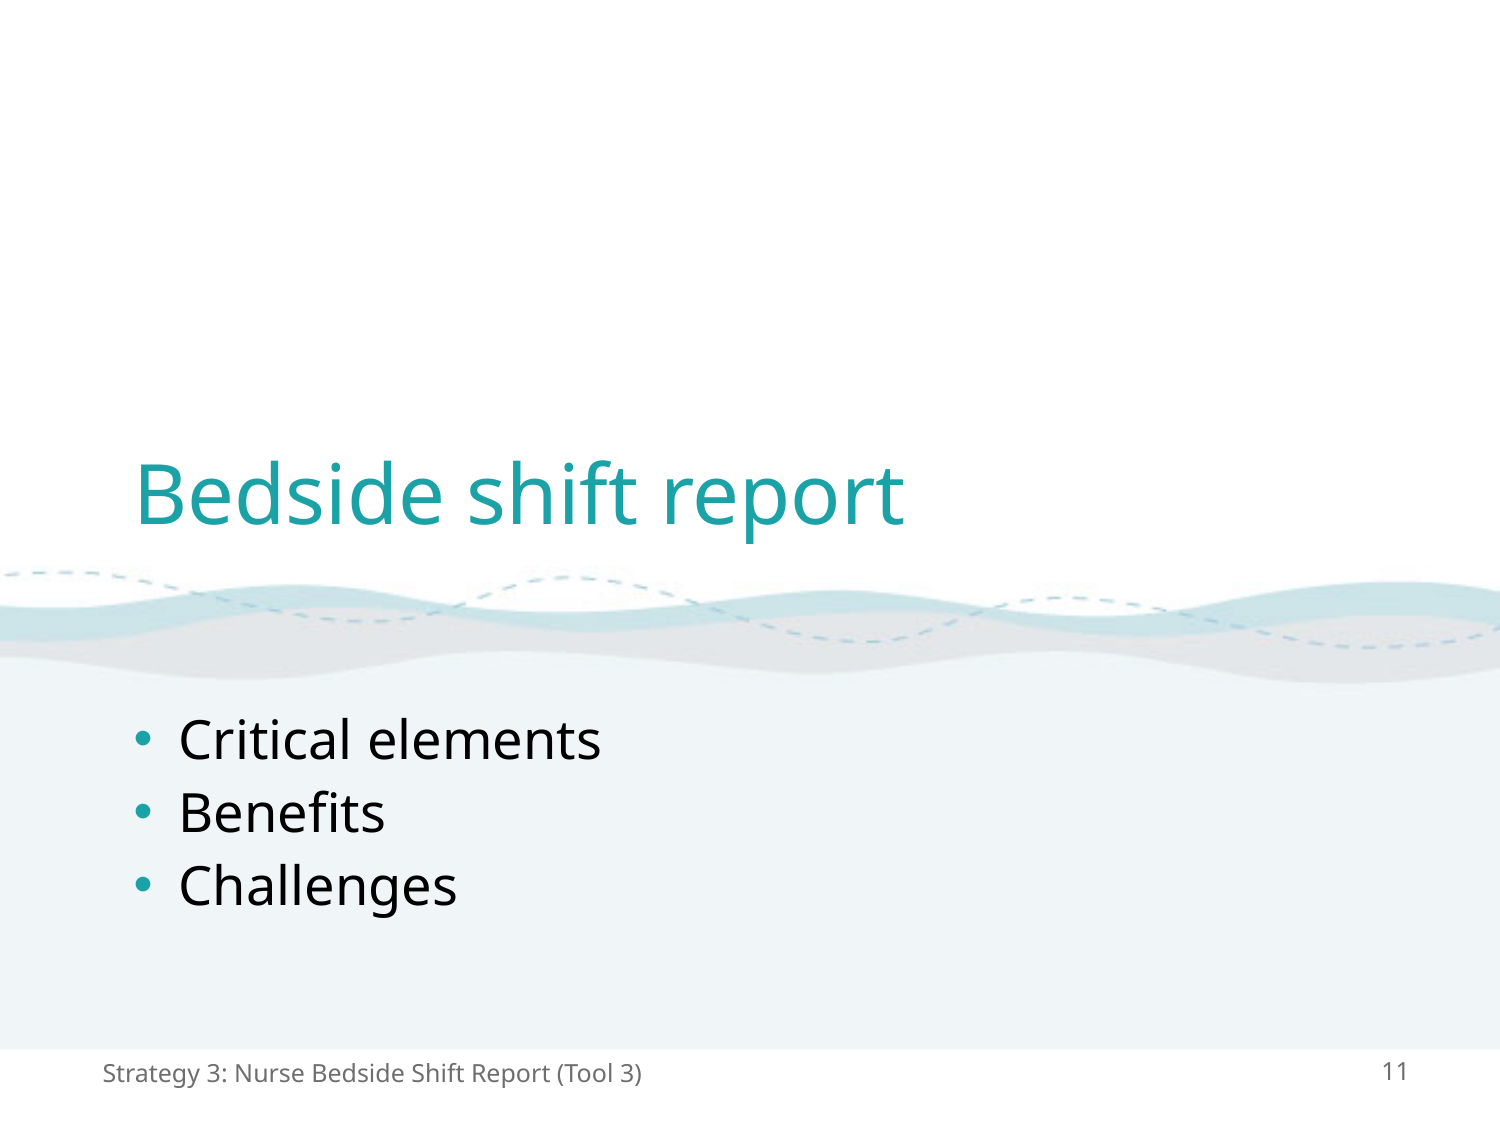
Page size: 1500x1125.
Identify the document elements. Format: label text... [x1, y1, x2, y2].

footer Strategy 3: Nurse Bedside Shift Report (Tool 3) [87, 1042, 763, 1103]
title Bedside shift report [118, 324, 1394, 549]
list Critical elements Benefits Challenges [118, 699, 1394, 947]
slide_number 11 [1074, 1042, 1425, 1103]
picture [0, 0, 1500, 1125]
